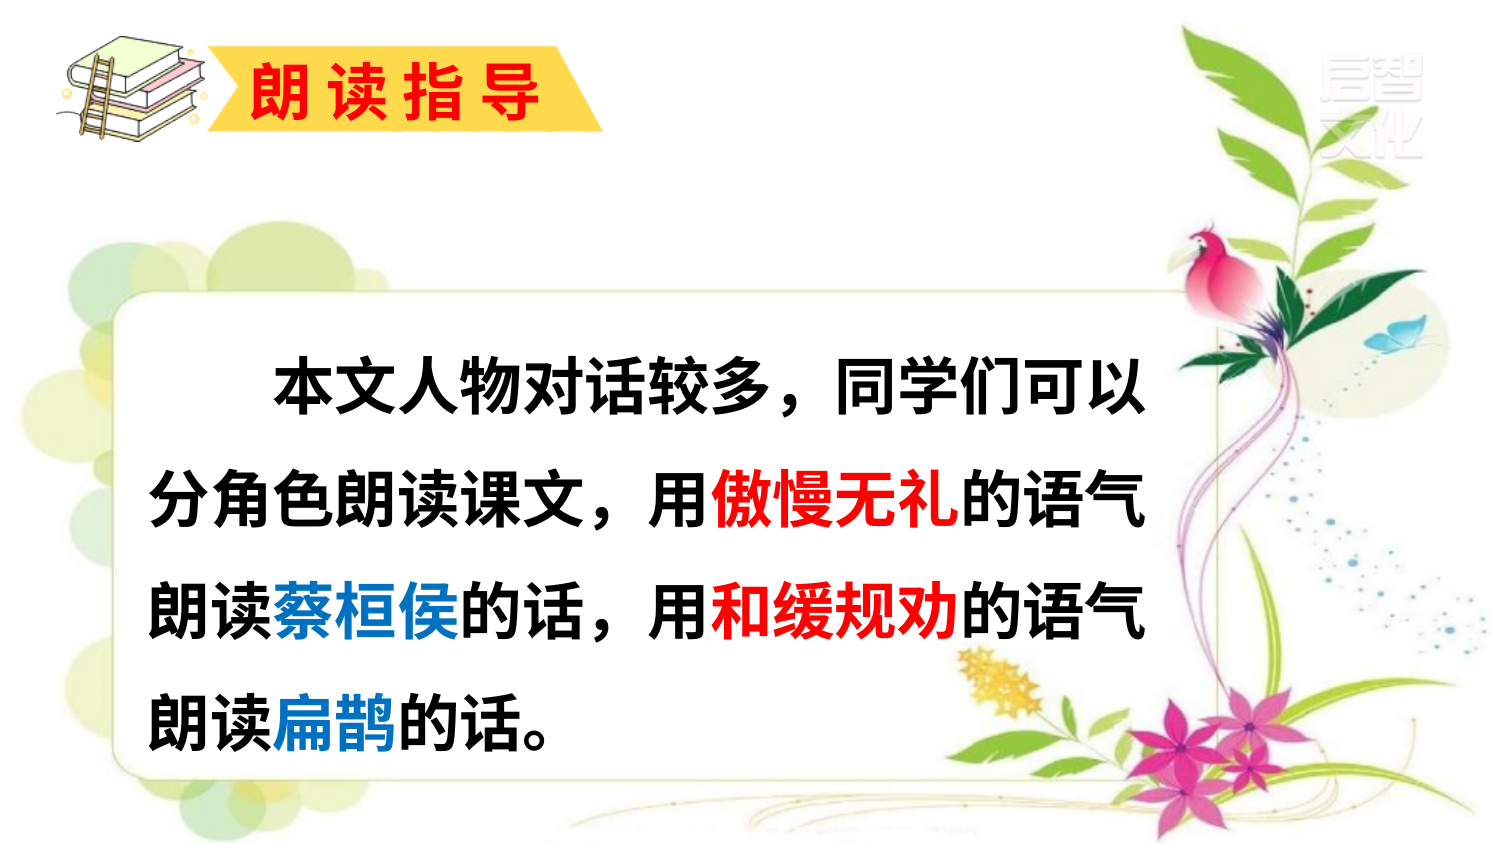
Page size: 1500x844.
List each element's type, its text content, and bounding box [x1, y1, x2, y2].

text_box 本文人物对话较多，同学们可以分角色朗读课文，用傲慢无礼的语气朗读蔡桓侯的话，用和缓规劝的语气朗读扁鹊的话。 [136, 304, 1168, 765]
picture [0, 0, 1500, 844]
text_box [55, 36, 618, 142]
